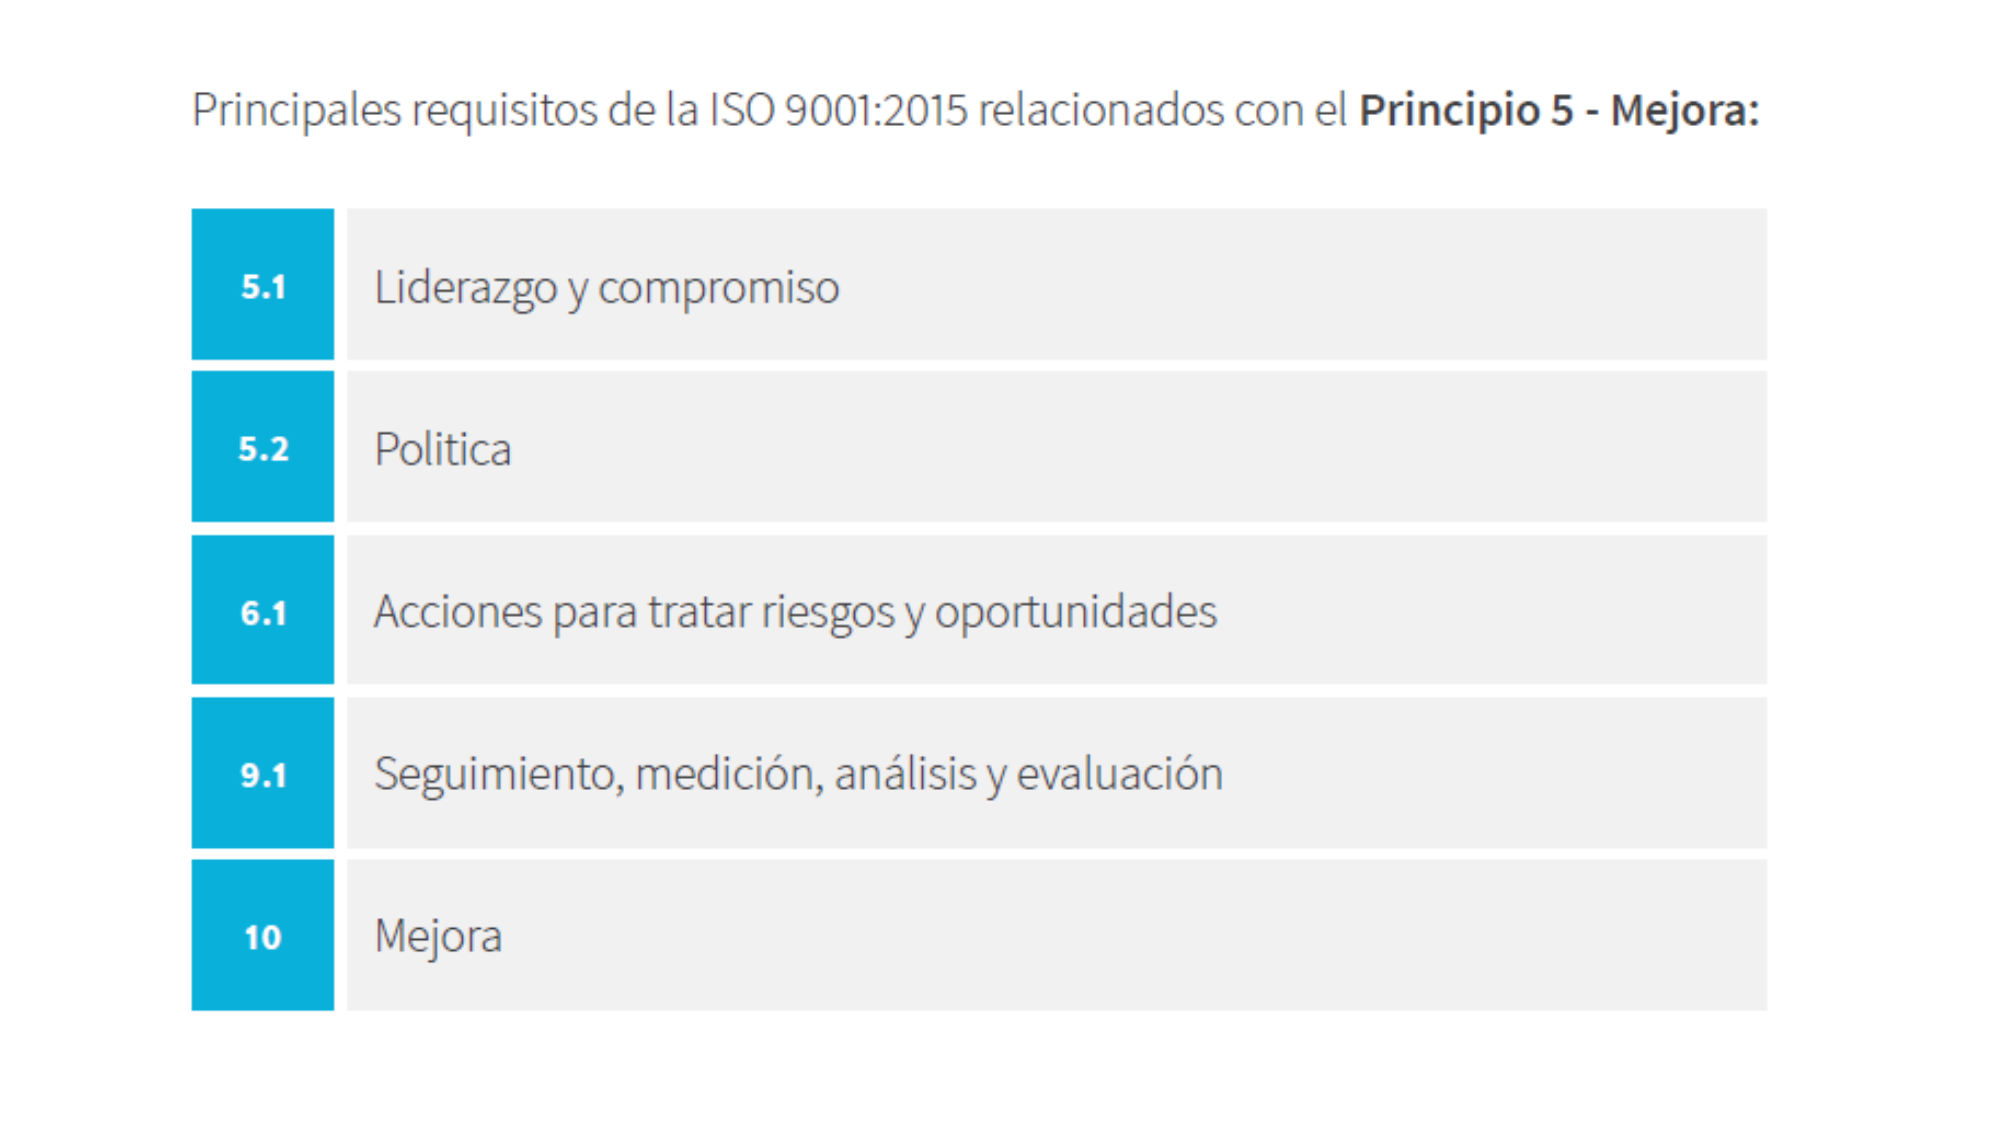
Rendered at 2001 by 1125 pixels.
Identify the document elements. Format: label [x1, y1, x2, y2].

picture [177, 69, 1783, 1031]
